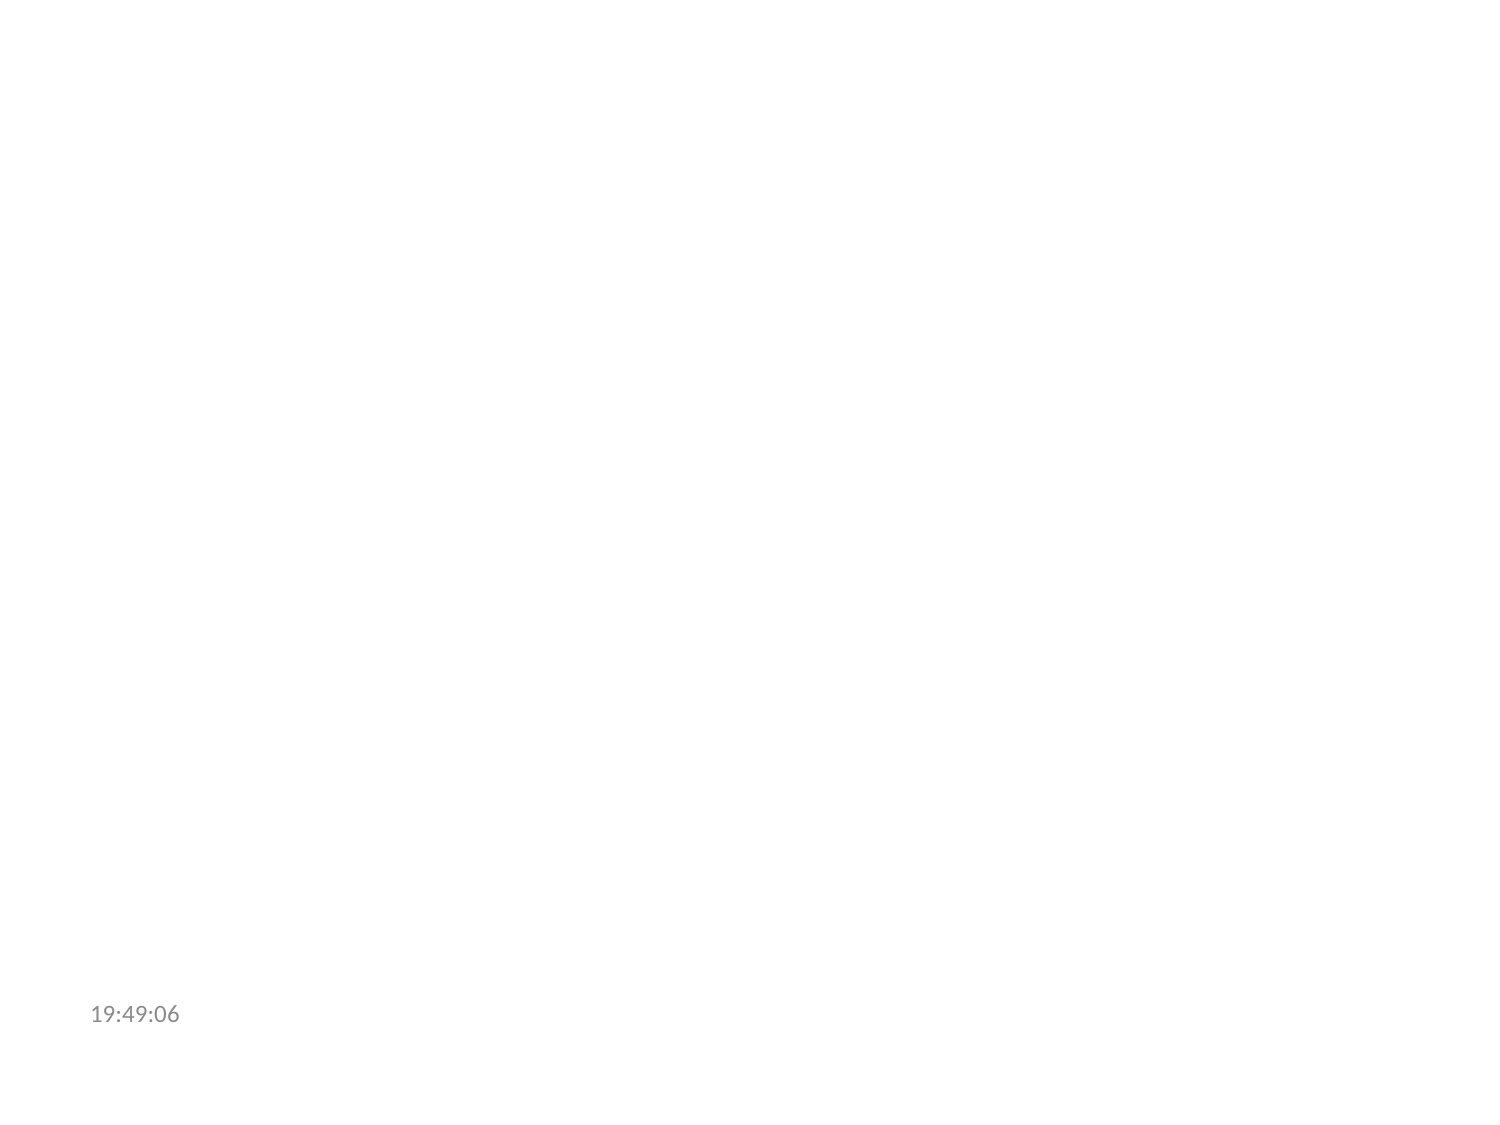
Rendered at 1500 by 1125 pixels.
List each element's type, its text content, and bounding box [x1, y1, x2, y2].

text_box 15:35:09 [75, 982, 425, 1043]
